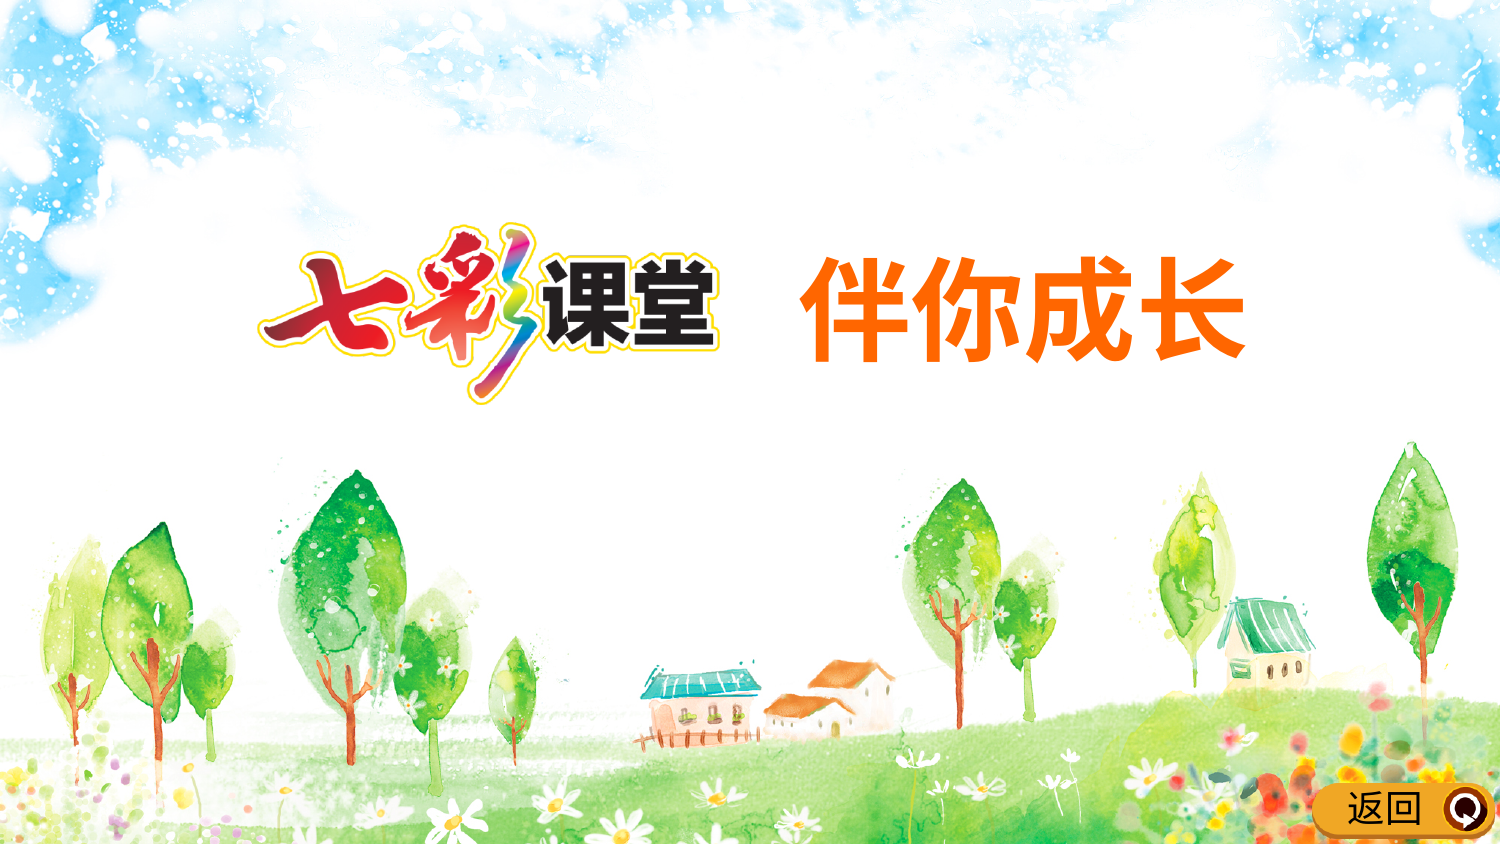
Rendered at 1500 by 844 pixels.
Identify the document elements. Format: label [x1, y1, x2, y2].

text_box [253, 220, 1316, 407]
picture [0, 0, 1500, 844]
